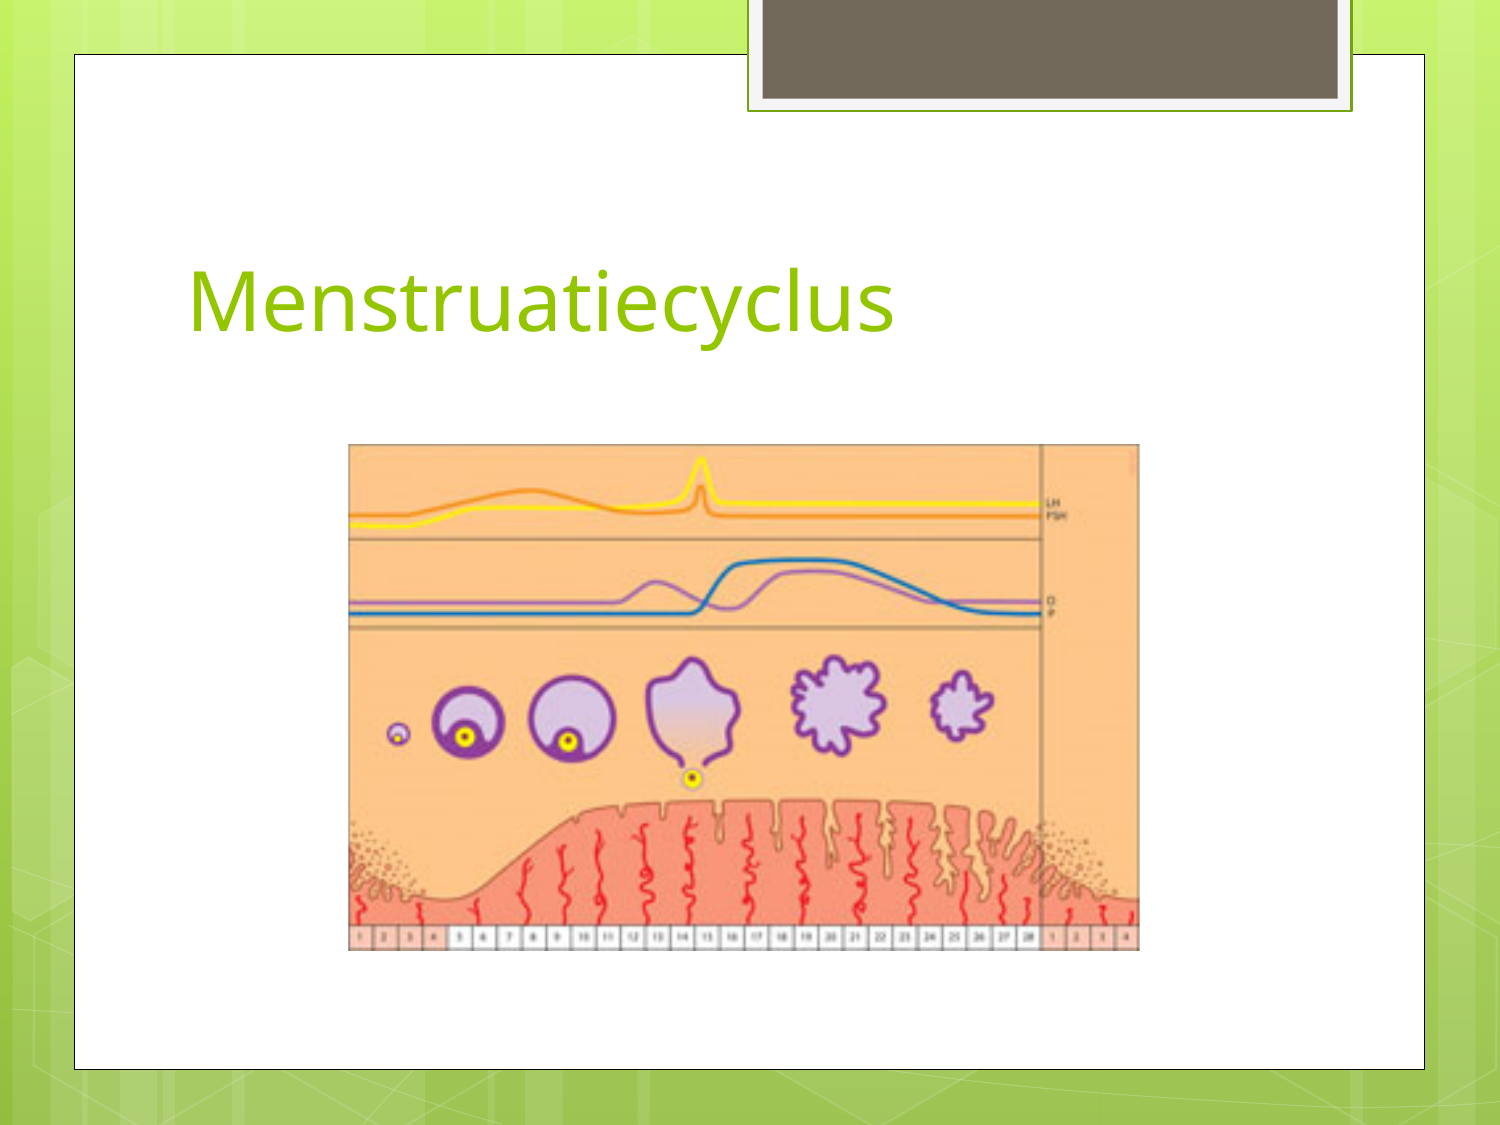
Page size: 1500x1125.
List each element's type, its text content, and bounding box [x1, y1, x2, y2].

title Menstruatiecyclus [171, 168, 1324, 357]
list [348, 444, 1140, 952]
